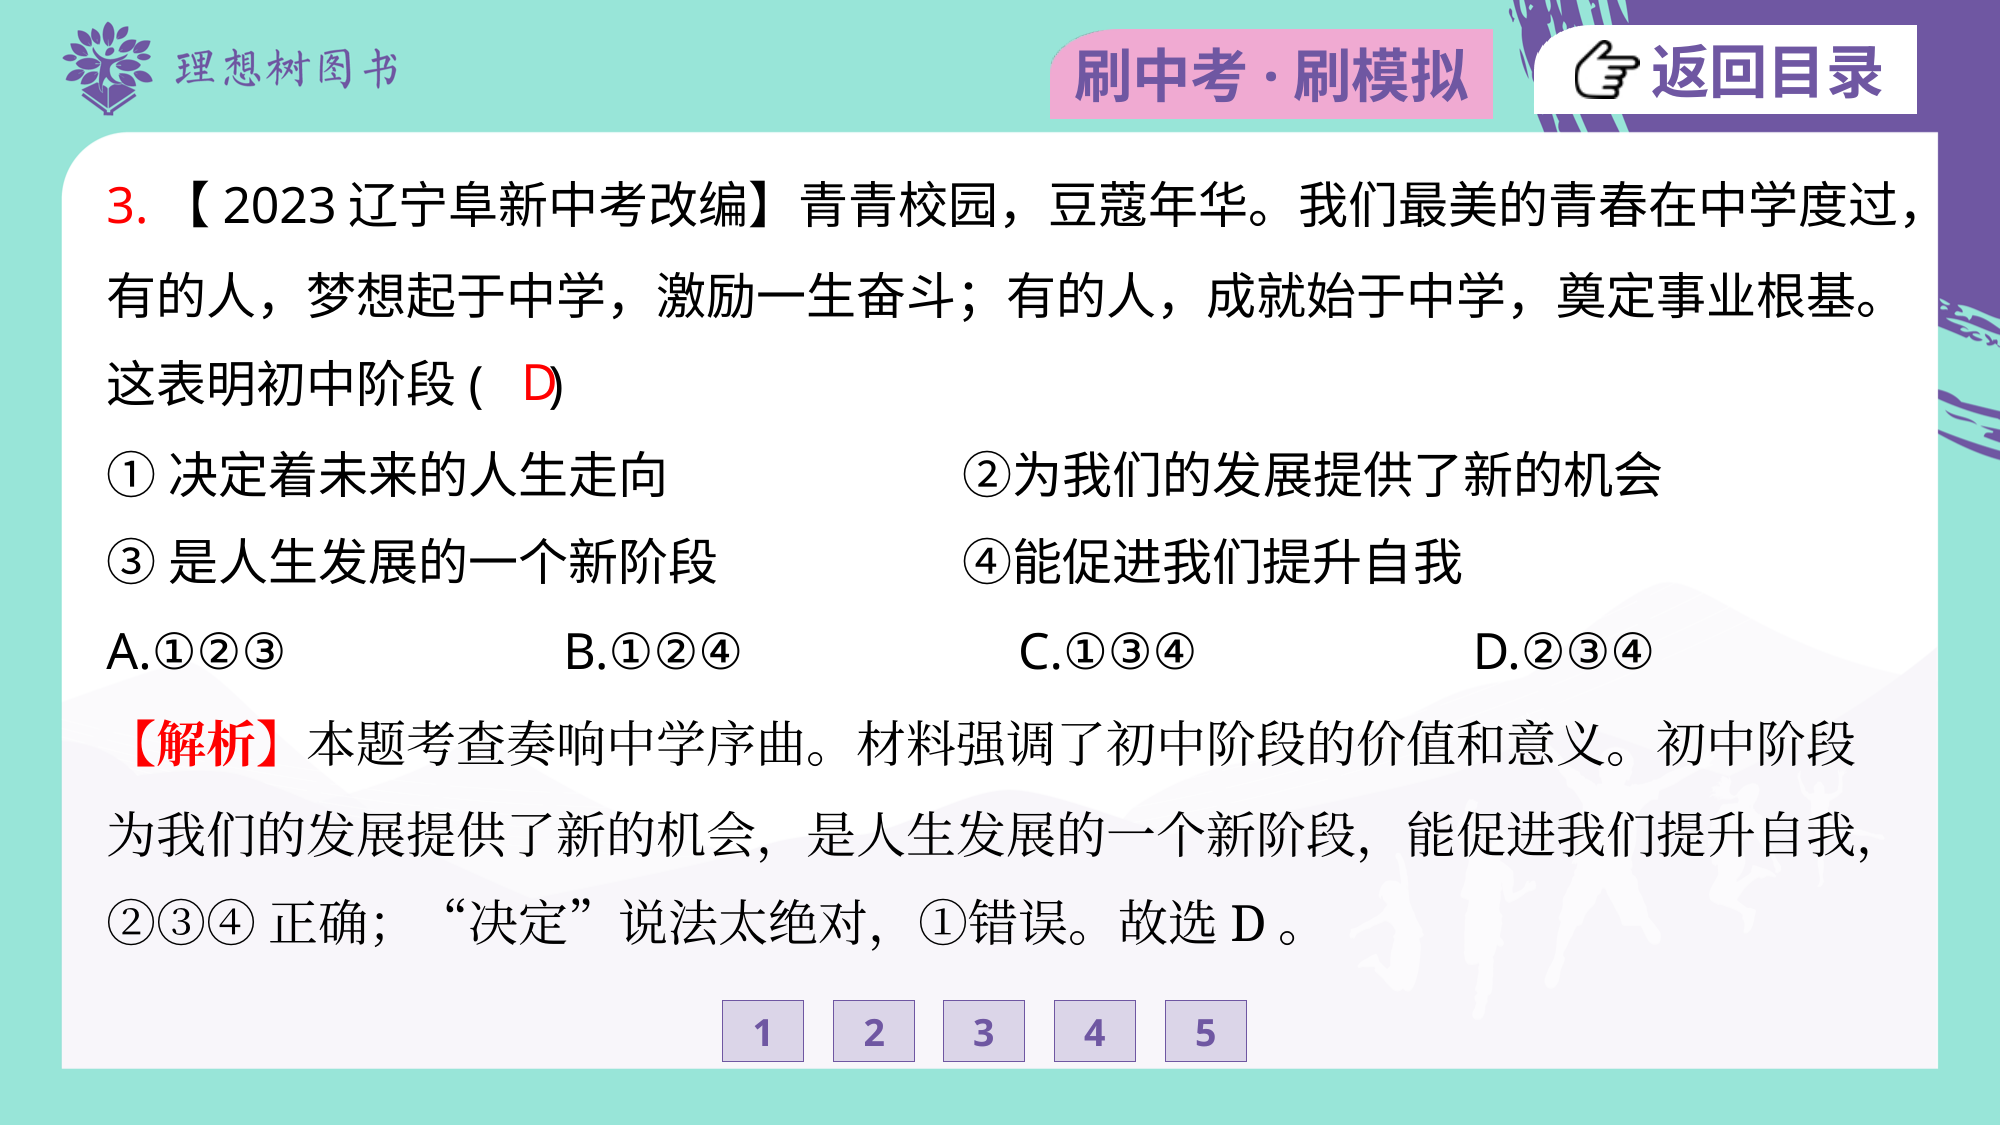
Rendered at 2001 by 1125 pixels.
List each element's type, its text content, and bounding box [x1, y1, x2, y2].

text_box ①决定着未来的人生走向 ②为我们的发展提供了新的机会 ③是人生发展的一个新阶段 ④能促进我们提升自我 [106, 411, 1895, 582]
text_box 3.【2023辽宁阜新中考改编】青青校园，豆蔻年华。我们最美的青春在中学度过， 有的人，梦想起于中学，激励一生奋斗；有的人，成就始于中学，奠定事业根基。 这表明初中阶段( ) [106, 141, 1895, 403]
picture [0, 0, 2000, 1125]
text_box A.①②③ B.①②④ C.①③④ D.②③④ [106, 591, 1895, 670]
text_box D [509, 323, 571, 401]
text_box 【解析】本题考查奏响中学序曲。材料强调了初中阶段的价值和意义。初中阶段 为我们的发展提供了新的机会，是人生发展的一个新阶段，能促进我们提升自我， ②③④正确；“决定”说法太绝对，①错误。故选D。 [106, 680, 1895, 942]
